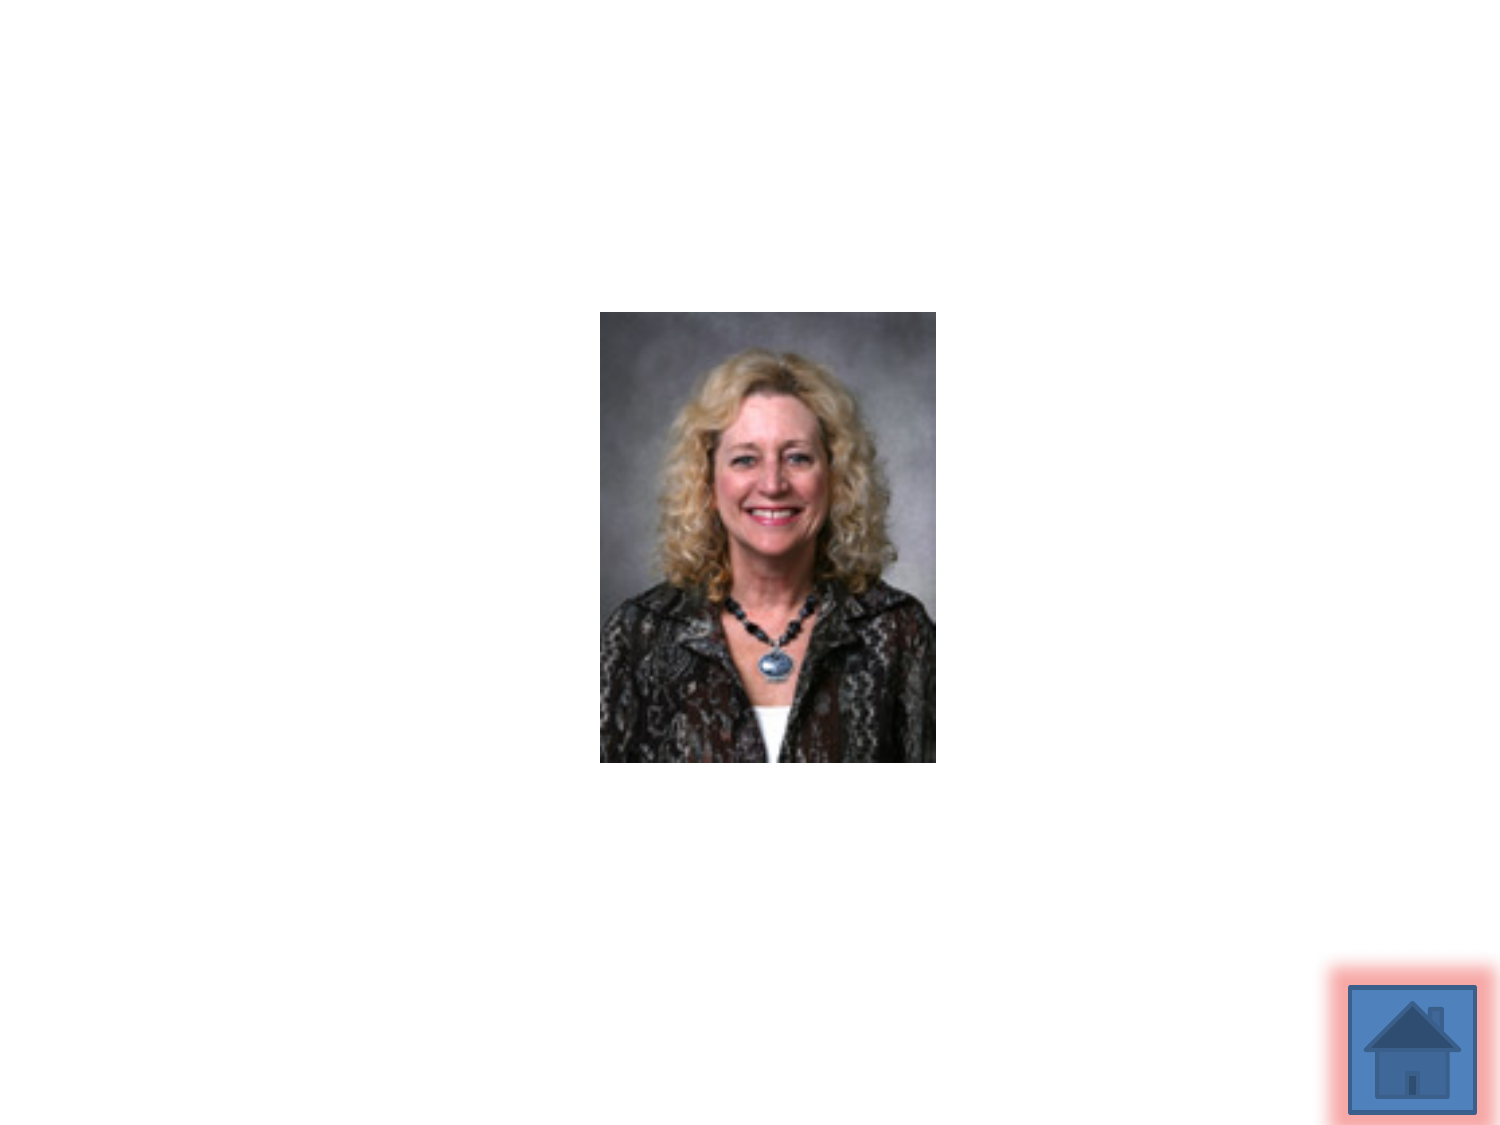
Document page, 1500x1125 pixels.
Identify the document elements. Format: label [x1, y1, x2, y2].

picture [599, 312, 936, 764]
text_box [1348, 985, 1477, 1115]
